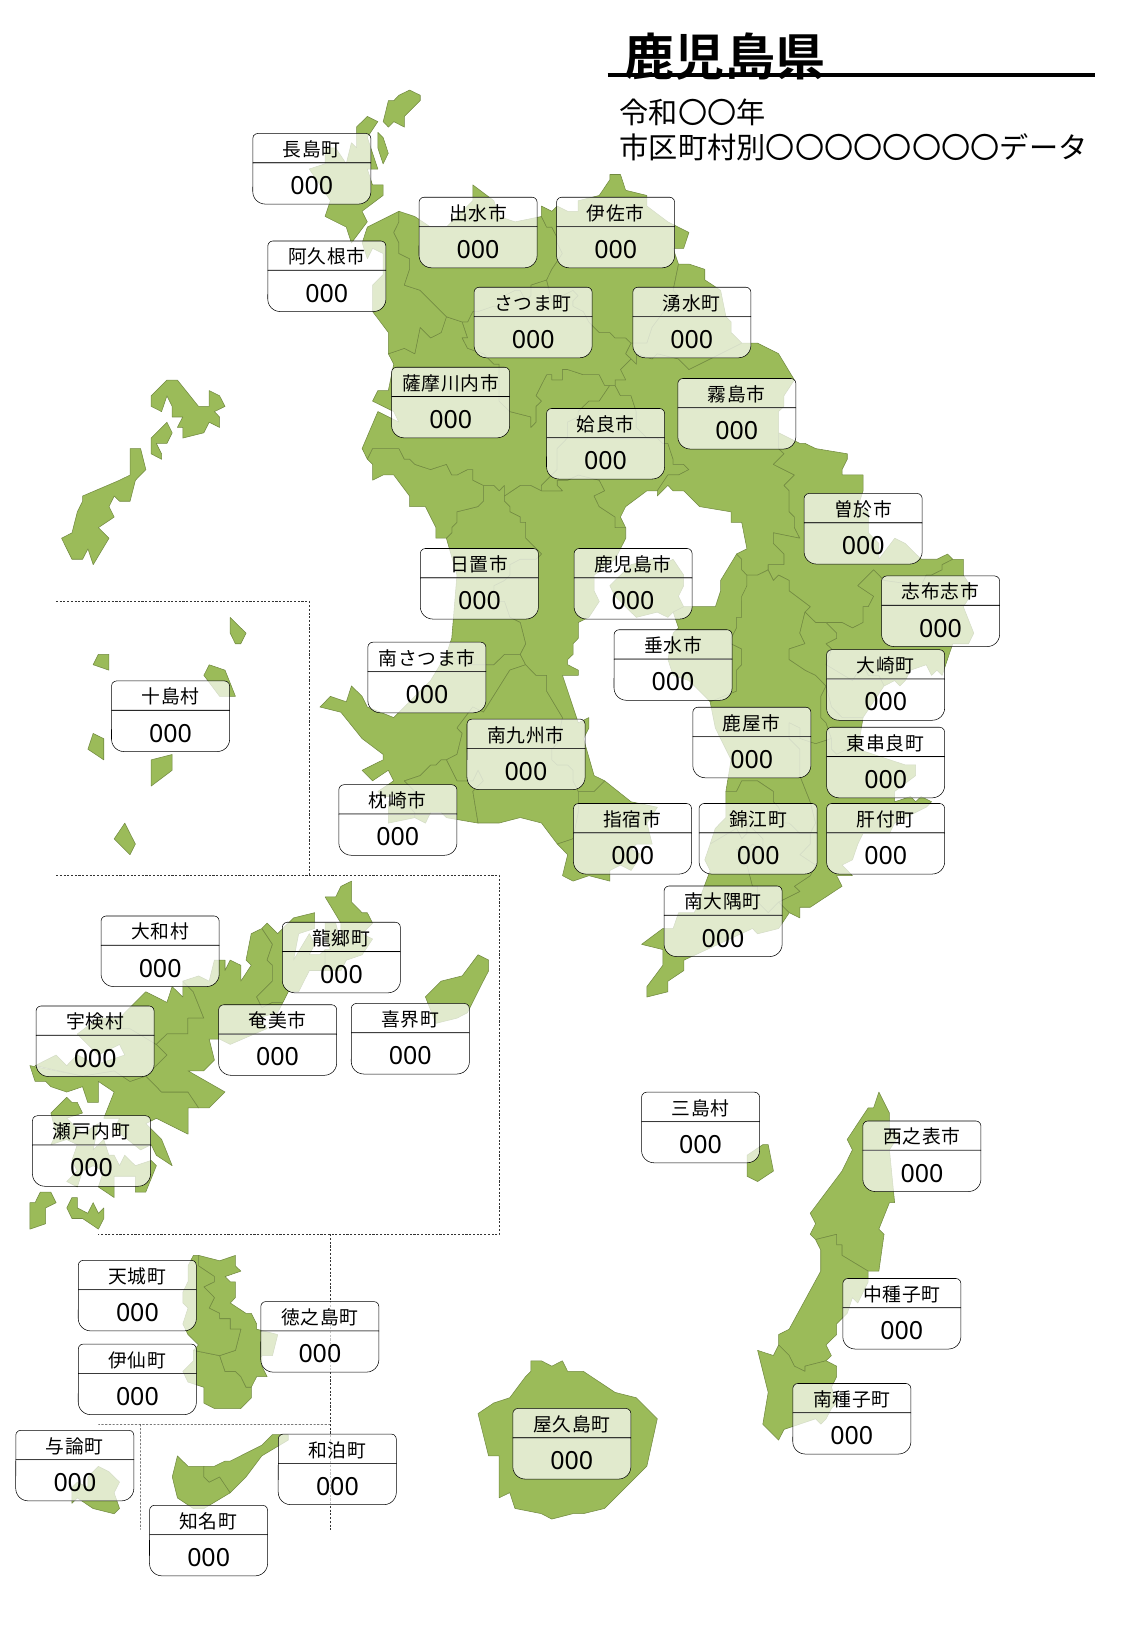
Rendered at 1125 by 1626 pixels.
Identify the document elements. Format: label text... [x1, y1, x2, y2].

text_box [252, 133, 372, 205]
text_box 鹿児島県 [610, 17, 840, 73]
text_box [367, 642, 487, 714]
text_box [267, 240, 387, 312]
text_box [473, 287, 593, 359]
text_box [826, 803, 945, 875]
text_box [803, 493, 923, 565]
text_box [351, 1003, 470, 1075]
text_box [100, 915, 220, 987]
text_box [418, 197, 538, 269]
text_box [641, 1092, 760, 1164]
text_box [420, 548, 539, 620]
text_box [632, 287, 752, 359]
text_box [692, 707, 812, 779]
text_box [556, 197, 675, 269]
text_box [613, 629, 733, 701]
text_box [218, 1004, 337, 1076]
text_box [78, 1343, 197, 1415]
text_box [573, 548, 693, 620]
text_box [282, 922, 401, 994]
text_box 令和〇〇年 市区町村別〇〇〇〇〇〇〇〇データ [605, 86, 1103, 172]
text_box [338, 784, 458, 856]
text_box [663, 885, 783, 957]
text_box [278, 1433, 397, 1505]
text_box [78, 1260, 197, 1332]
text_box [881, 575, 1000, 647]
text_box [32, 1115, 151, 1187]
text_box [573, 803, 692, 875]
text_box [862, 1120, 982, 1192]
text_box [826, 727, 945, 799]
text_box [391, 367, 510, 439]
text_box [35, 1005, 155, 1077]
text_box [260, 1301, 380, 1373]
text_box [826, 649, 945, 721]
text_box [149, 1505, 268, 1577]
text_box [677, 378, 797, 450]
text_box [698, 803, 818, 875]
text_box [55, 601, 500, 1530]
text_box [792, 1383, 912, 1455]
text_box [546, 408, 665, 480]
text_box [15, 1430, 135, 1502]
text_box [842, 1278, 962, 1350]
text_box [466, 718, 586, 790]
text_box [29, 89, 974, 1520]
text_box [512, 1408, 632, 1480]
